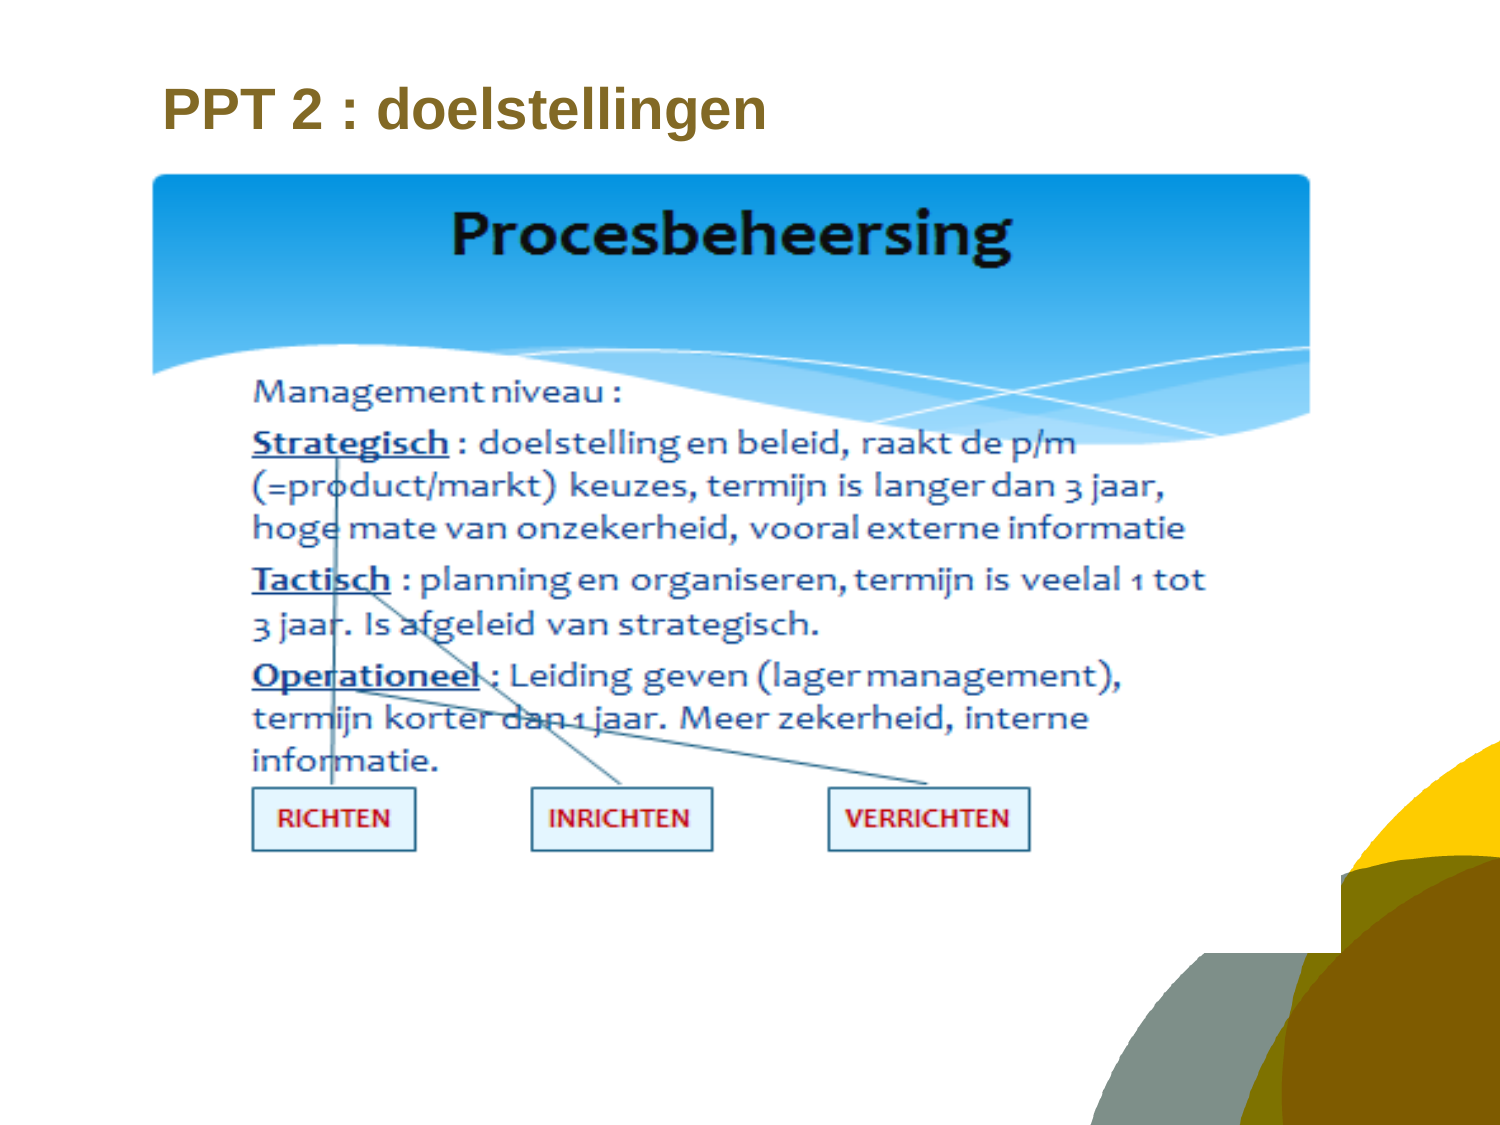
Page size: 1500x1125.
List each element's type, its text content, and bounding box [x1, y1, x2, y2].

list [123, 148, 1341, 953]
title PPT 2 : doelstellingen [147, 54, 1414, 149]
picture [66, 727, 1500, 1125]
